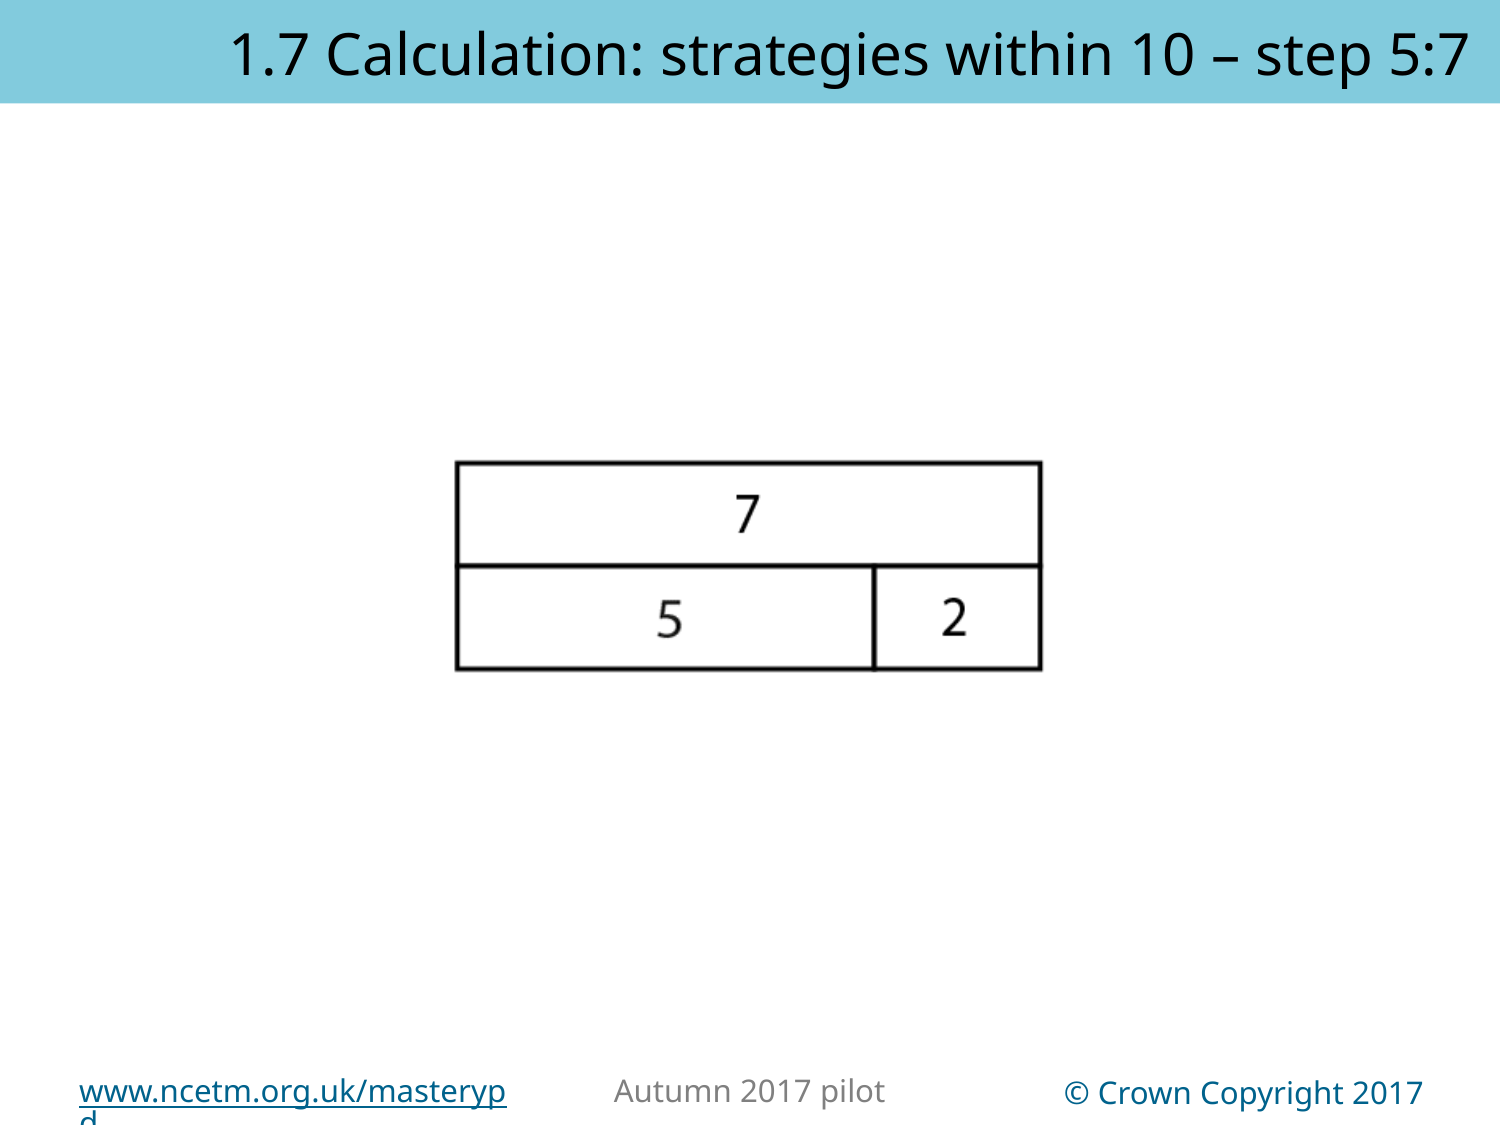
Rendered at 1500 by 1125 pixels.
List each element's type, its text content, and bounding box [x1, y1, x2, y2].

picture [439, 385, 1061, 740]
list 1.7 Calculation: strategies within 10 – step 5:7 [0, 0, 1500, 104]
